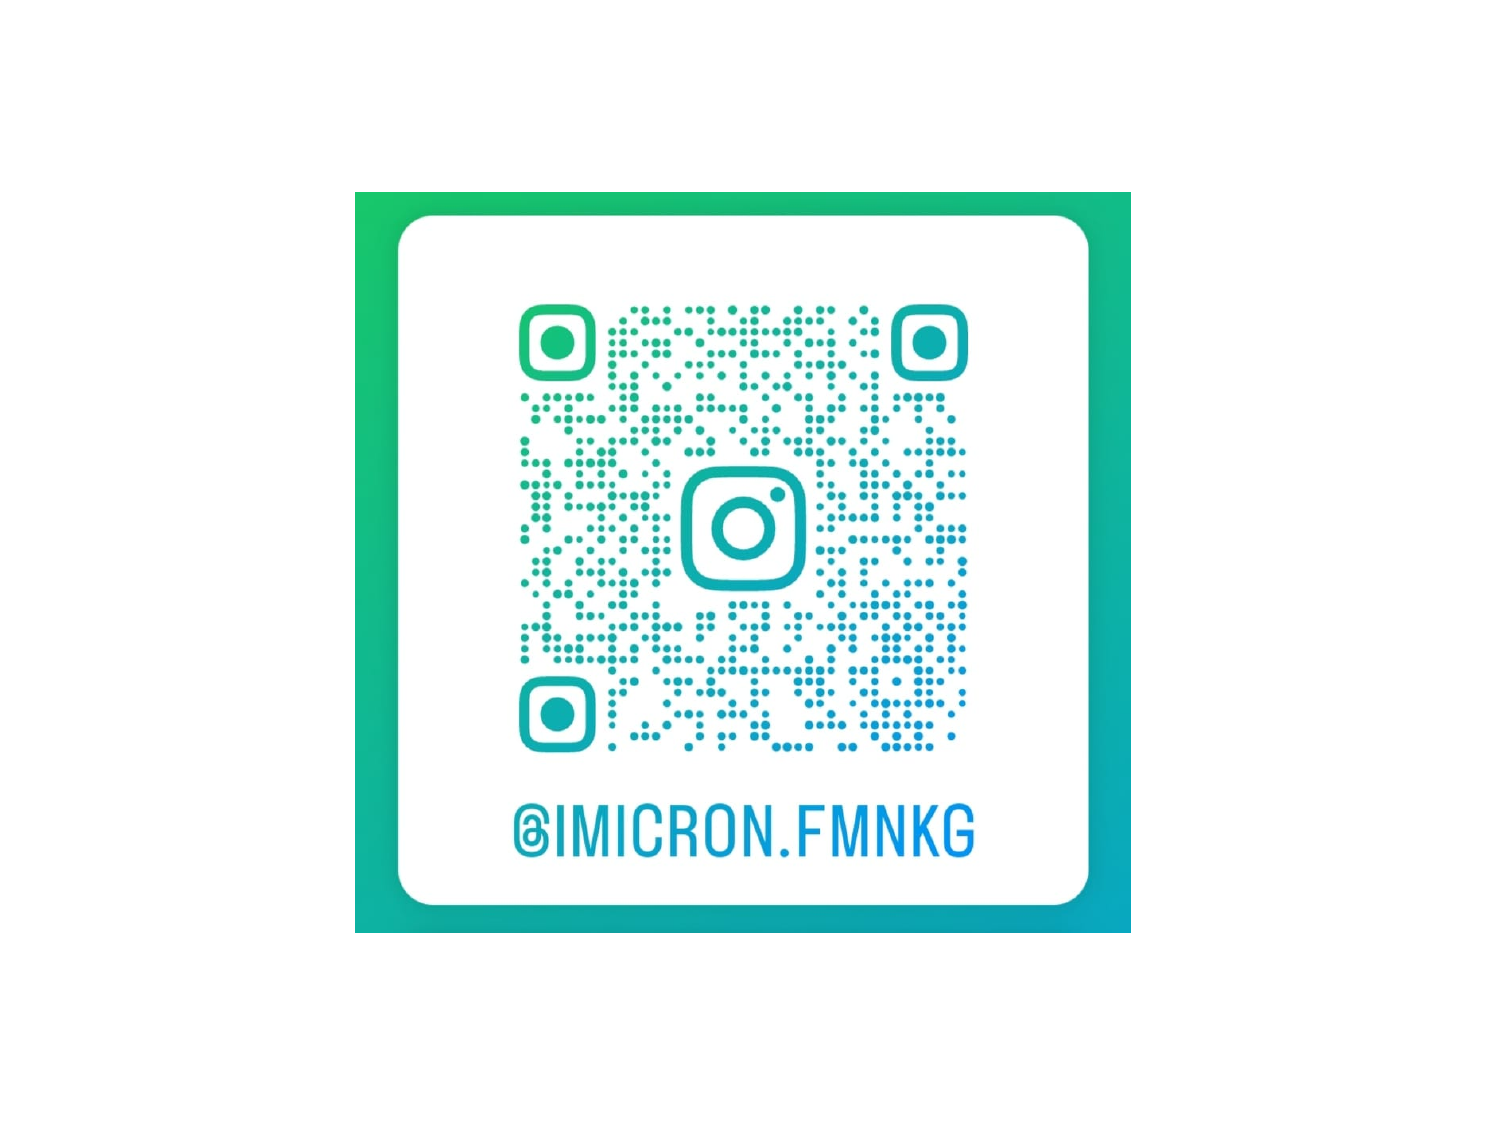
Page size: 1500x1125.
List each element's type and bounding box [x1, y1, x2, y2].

picture [355, 192, 1131, 933]
